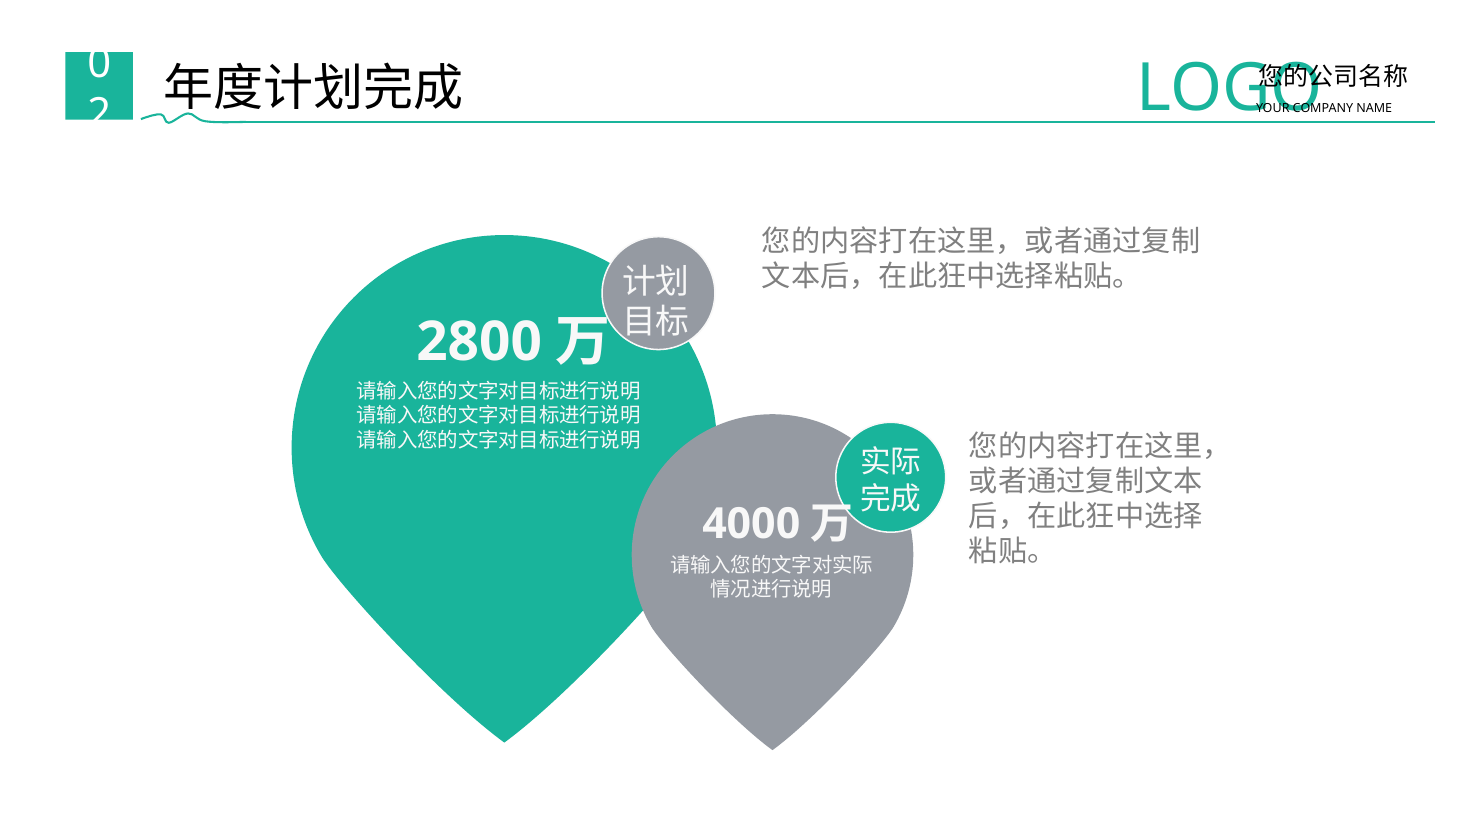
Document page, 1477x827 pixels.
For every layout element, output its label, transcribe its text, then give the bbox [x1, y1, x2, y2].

text_box 02 [64, 51, 134, 121]
text_box 请输入您的文字对目标进行说明请输入您的文字对目标进行说明请输入您的文字对目标进行说明 [341, 370, 656, 483]
text_box 请输入您的文字对实际情况进行说明 [651, 544, 891, 609]
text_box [1121, 35, 1477, 132]
text_box 2800万 [401, 298, 626, 370]
text_box 年度计划完成 [148, 47, 489, 121]
text_box 实际完成 [835, 434, 947, 523]
text_box 计划目标 [599, 251, 713, 348]
text_box 您的内容打在这里，或者通过复制文本后，在此狂中选择粘贴。 [954, 419, 1245, 575]
text_box 您的内容打在这里，或者通过复制文本后，在此狂中选择粘贴。 [747, 215, 1242, 300]
text_box 4000万 [687, 488, 868, 544]
text_box [620, 236, 697, 251]
text_box [626, 348, 716, 474]
text_box [856, 422, 925, 434]
text_box [631, 414, 914, 751]
text_box [140, 112, 246, 124]
text_box [868, 523, 922, 533]
text_box [291, 235, 650, 743]
